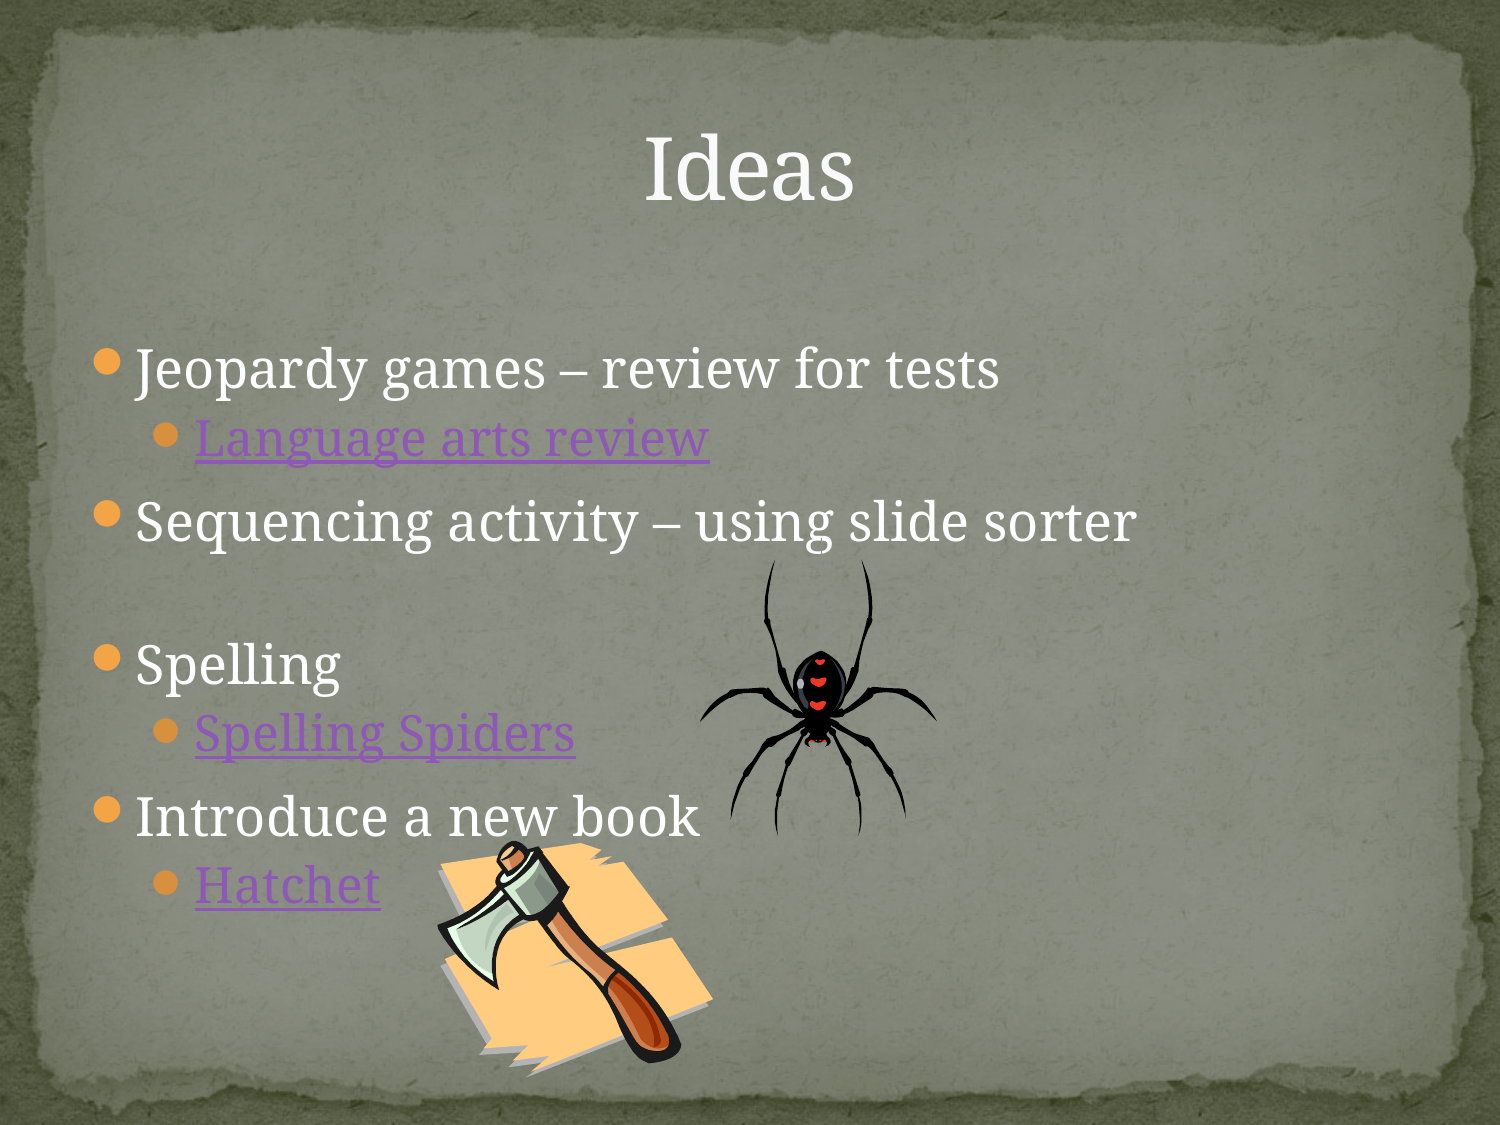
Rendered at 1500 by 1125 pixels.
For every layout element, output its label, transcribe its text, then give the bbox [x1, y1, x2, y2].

picture [438, 839, 716, 1080]
list Jeopardy games – review for tests Language arts review Sequencing activity – using slide sorter Spelling Spelling Spiders Introduce a new book Hatchet [75, 249, 1425, 1000]
title Ideas [74, 24, 1425, 225]
picture [699, 539, 937, 837]
